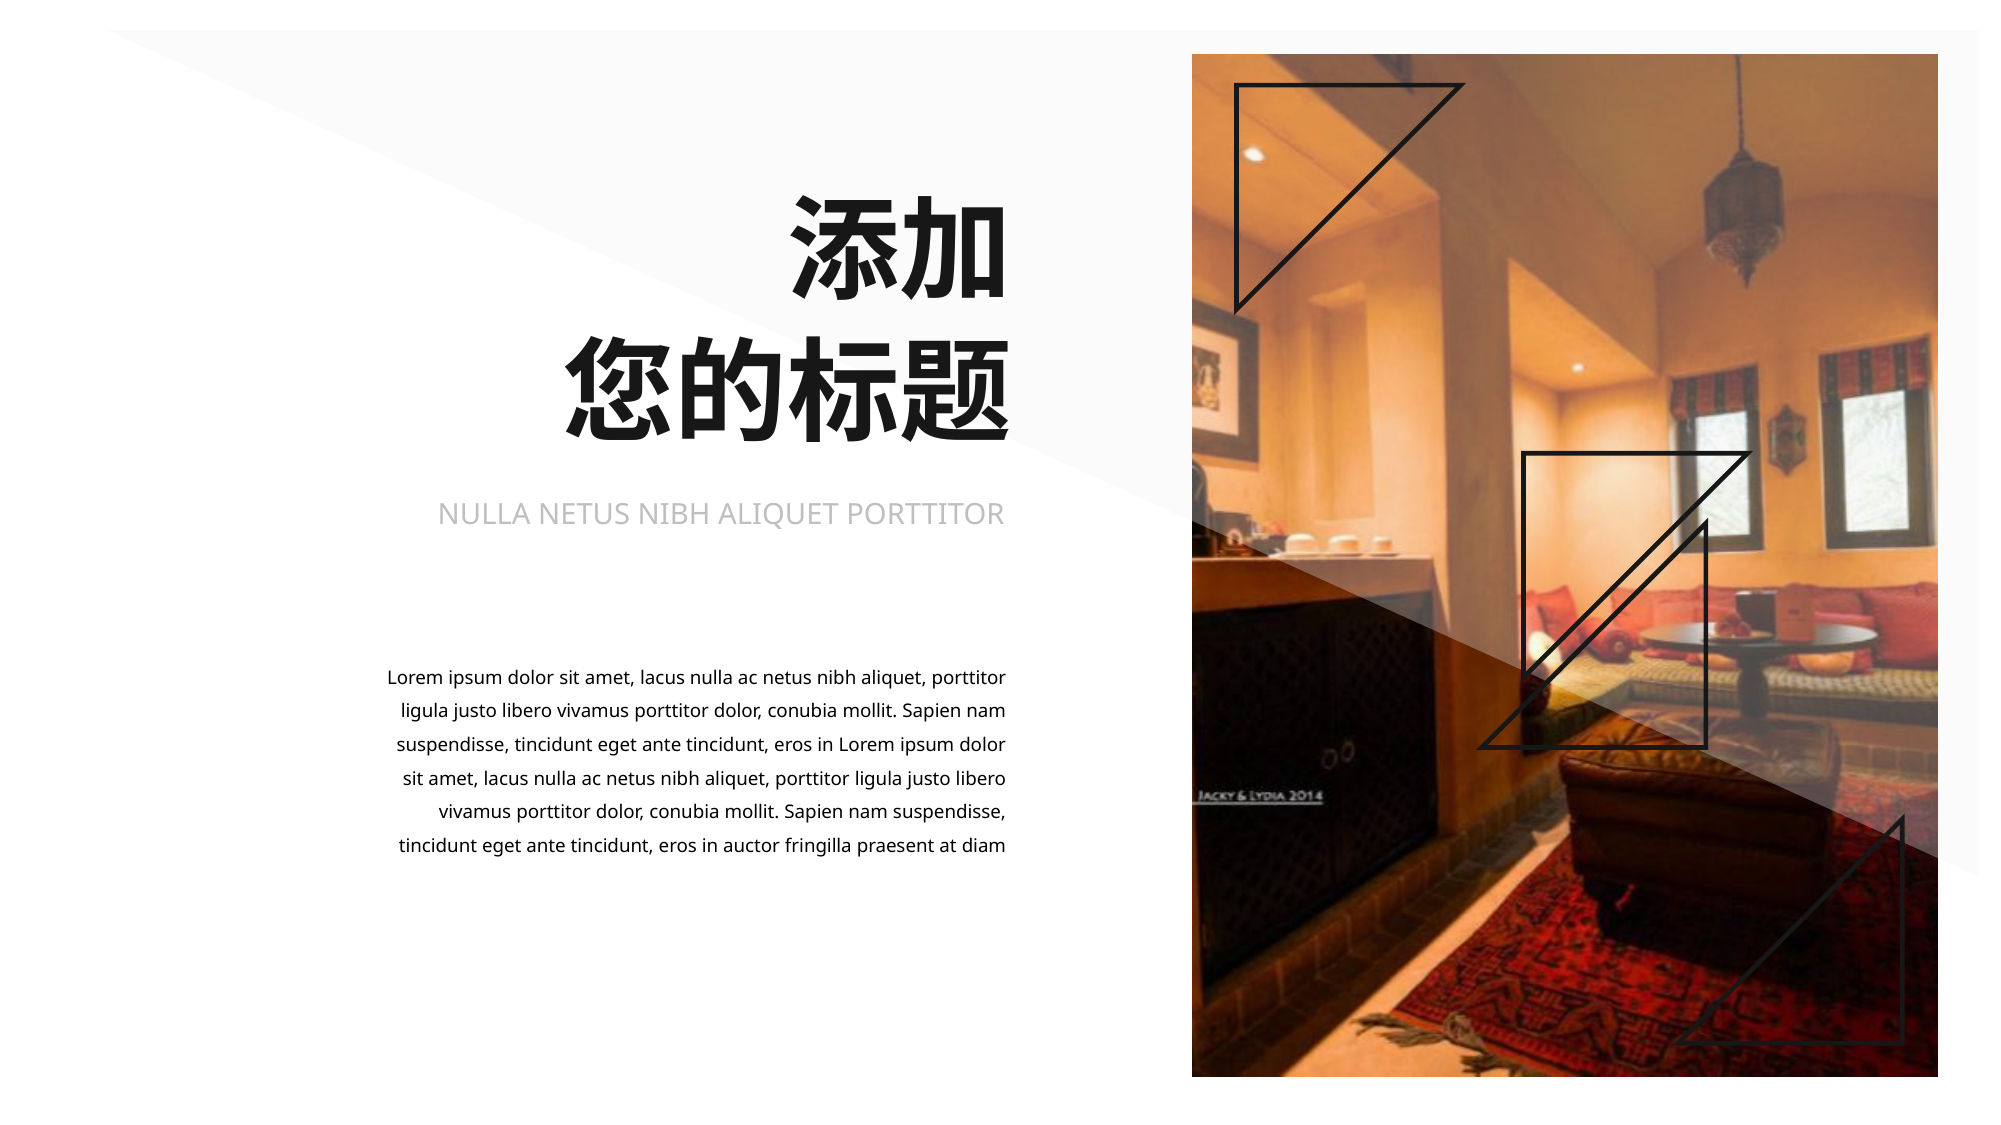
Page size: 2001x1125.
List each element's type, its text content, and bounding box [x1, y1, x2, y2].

text_box Lorem ipsum dolor sit amet, lacus nulla ac netus nibh aliquet, porttitor ligula justo libero vivamus porttitor dolor, conubia mollit. Sapien nam suspendisse, tincidunt eget ante tincidunt, eros in Lorem ipsum dolor sit amet, lacus nulla ac netus nibh aliquet, porttitor ligula justo libero vivamus porttitor dolor, conubia mollit. Sapien nam suspendisse, tincidunt eget ante tincidunt, eros in auctor fringilla praesent at diam [361, 646, 1020, 864]
text_box 添加 您的标题 [272, 185, 1027, 433]
text_box NULLA NETUS NIBH ALIQUET PORTTITOR [410, 487, 1020, 538]
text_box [1481, 453, 1748, 748]
text_box [106, 29, 1980, 879]
picture [1192, 54, 1938, 1077]
